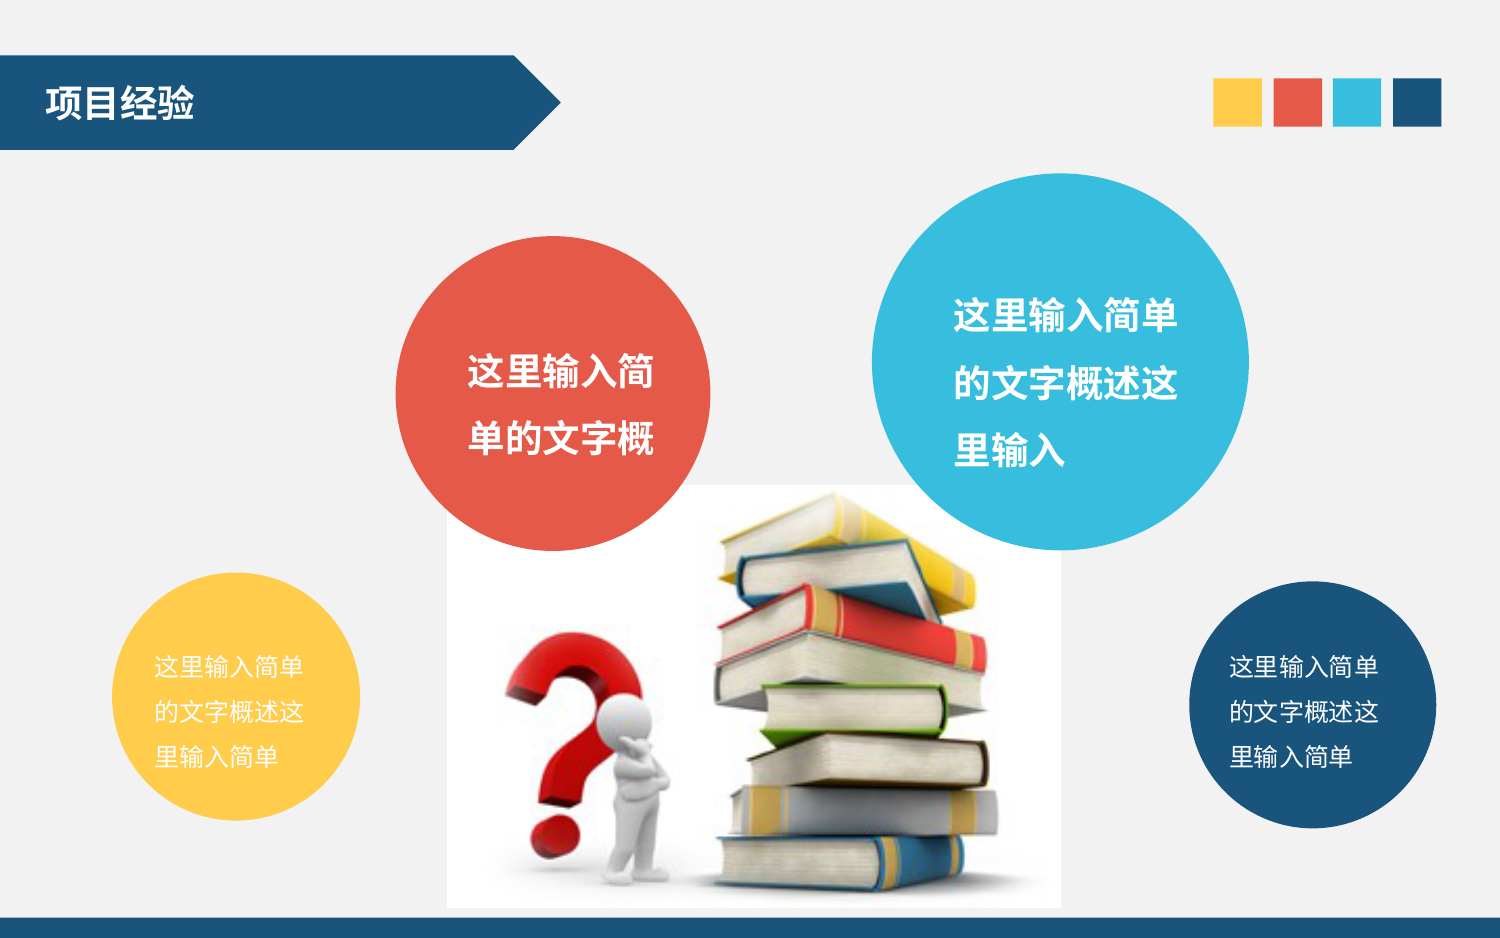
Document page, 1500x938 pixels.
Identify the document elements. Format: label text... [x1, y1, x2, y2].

text_box [1272, 76, 1324, 129]
text_box 项目经验 [30, 72, 211, 132]
text_box 这里输入简单的文字概述这里输入简单 [1214, 629, 1412, 779]
text_box [0, 53, 564, 152]
text_box [1211, 76, 1264, 129]
text_box [0, 915, 1500, 938]
text_box 这里输入简单的文字概 [453, 317, 675, 468]
text_box [393, 234, 713, 509]
text_box 这里输入简单的文字概述这里输入 [938, 262, 1204, 480]
text_box [109, 570, 363, 823]
text_box [1391, 76, 1444, 129]
text_box [1187, 579, 1439, 831]
picture [447, 484, 1061, 909]
text_box 这里输入简单的文字概述这里输入简单 [140, 629, 337, 779]
text_box [869, 171, 1251, 553]
text_box [1331, 76, 1383, 129]
